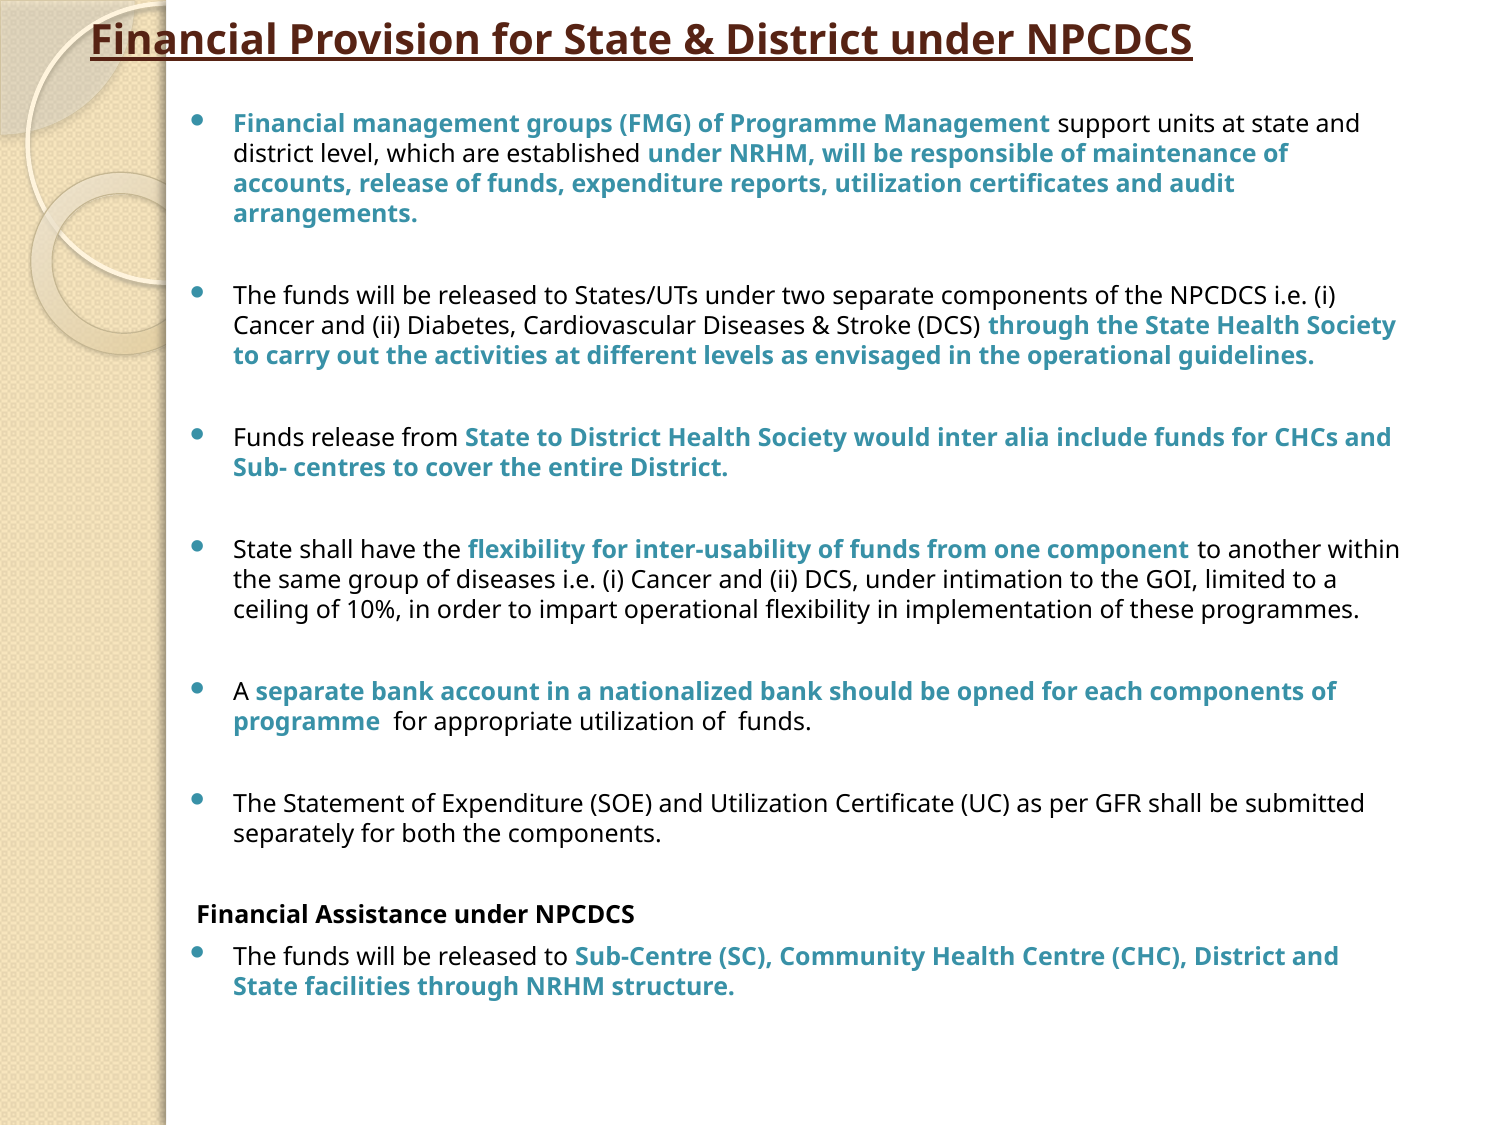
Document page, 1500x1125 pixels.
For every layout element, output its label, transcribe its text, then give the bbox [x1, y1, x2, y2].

title Financial Provision for State & District under NPCDCS [75, 0, 1425, 125]
list Financial management groups (FMG) of Programme Management support units at state and district level, which are established under NRHM, will be responsible of maintenance of accounts, release of funds, expenditure reports, utilization certificates and audit arrangements. The funds will be released to States/UTs under two separate components of the NPCDCS i.e. (i) Cancer and (ii) Diabetes, Cardiovascular Diseases & Stroke (DCS) through the State Health Society to carry out the activities at different levels as envisaged in the operational guidelines. Funds release from State to District Health Society would inter alia include funds for CHCs and Sub- centres to cover the entire District. State shall have the flexibility for inter-usability of funds from one component to another within the same group of diseases i.e. (i) Cancer and (ii) DCS, under intimation to the GOI, limited to a ceiling of 10%, in order to impart operational flexibility in implementation of these programmes. A separate bank account in a nationalized bank should be opned for each components of programme for appropriate utilization of funds. The Statement of Expenditure (SOE) and Utilization Certificate (UC) as per GFR shall be submitted separately for both the components. Financial Assistance under NPCDCS The funds will be released to Sub-Centre (SC), Community Health Centre (CHC), District and State facilities through NRHM structure. [162, 99, 1425, 1063]
